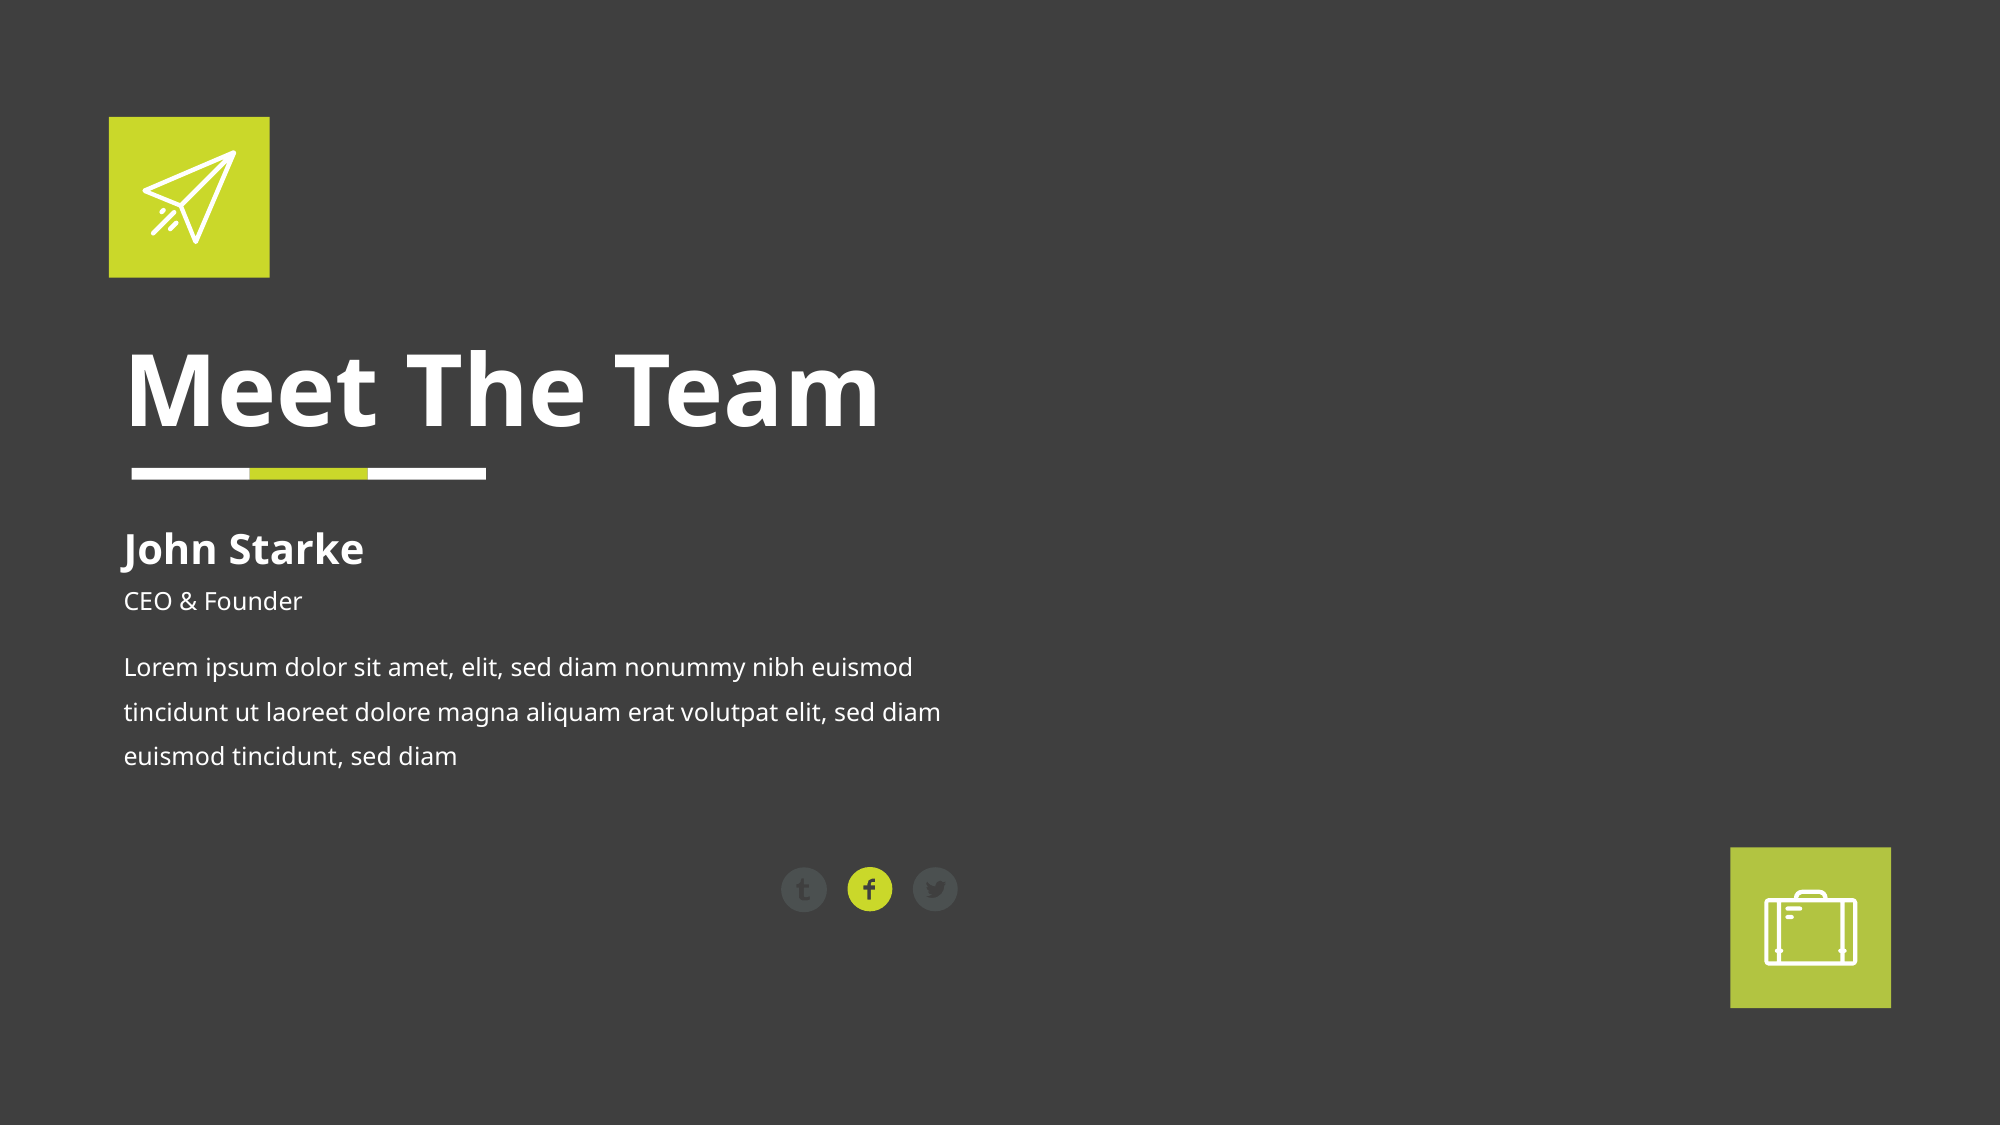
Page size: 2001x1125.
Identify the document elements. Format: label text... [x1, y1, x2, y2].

text_box [108, 116, 271, 279]
text_box [142, 150, 237, 245]
text_box John Starke [108, 515, 407, 578]
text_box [781, 866, 958, 913]
text_box Lorem ipsum dolor sit amet, elit, sed diam nonummy nibh euismod tincidunt ut laoreet dolore magna aliquam erat volutpat elit, sed diam euismod tincidunt, sed diam [108, 628, 999, 779]
title Meet The Team [108, 317, 999, 471]
picture [999, 116, 1892, 1008]
text_box CEO & Founder [108, 578, 407, 624]
